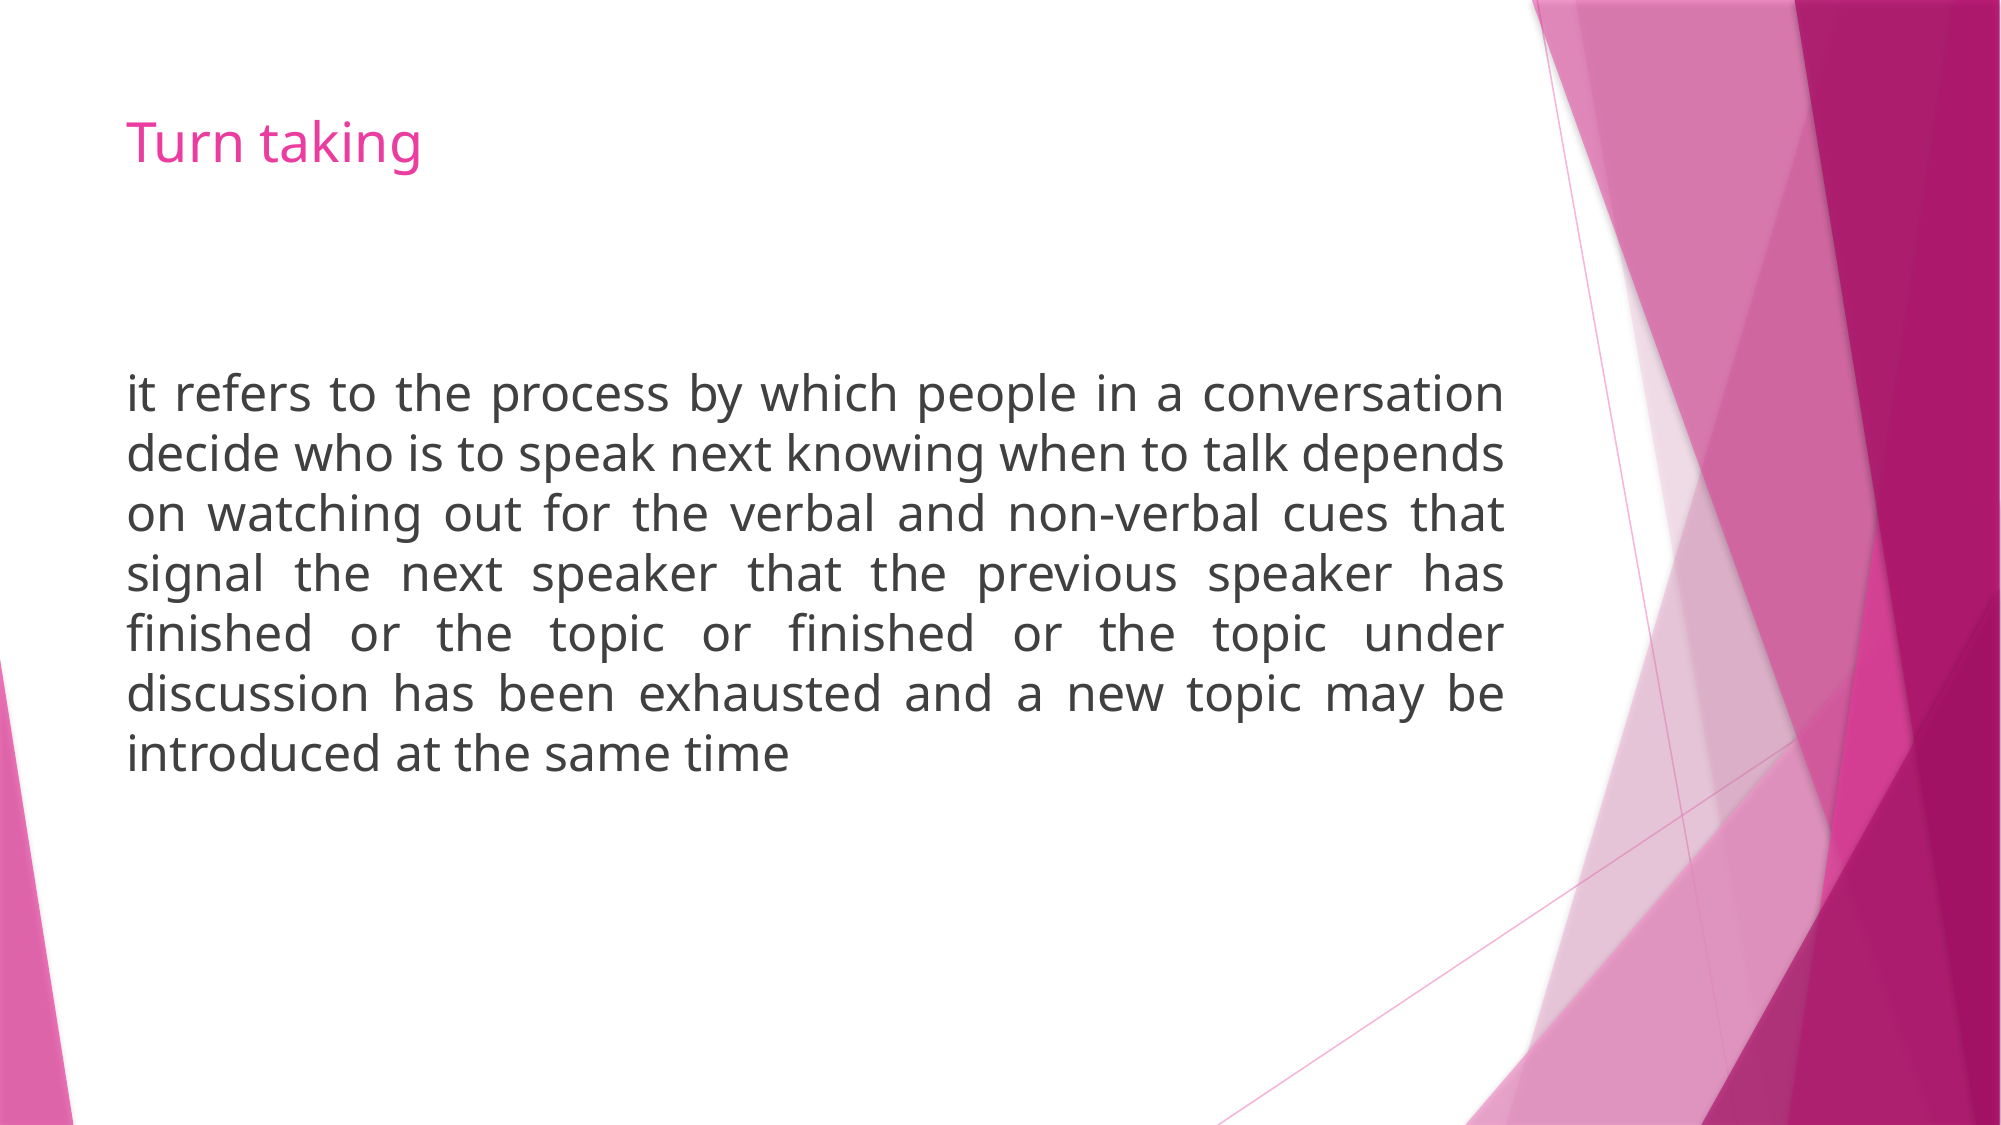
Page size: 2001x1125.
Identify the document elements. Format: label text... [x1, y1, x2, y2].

title Turn taking [111, 99, 1522, 317]
list it refers to the process by which people in a conversation decide who is to speak next knowing when to talk depends on watching out for the verbal and non-verbal cues that signal the next speaker that the previous speaker has finished or the topic or finished or the topic under discussion has been exhausted and a new topic may be introduced at the same time [111, 354, 1522, 992]
